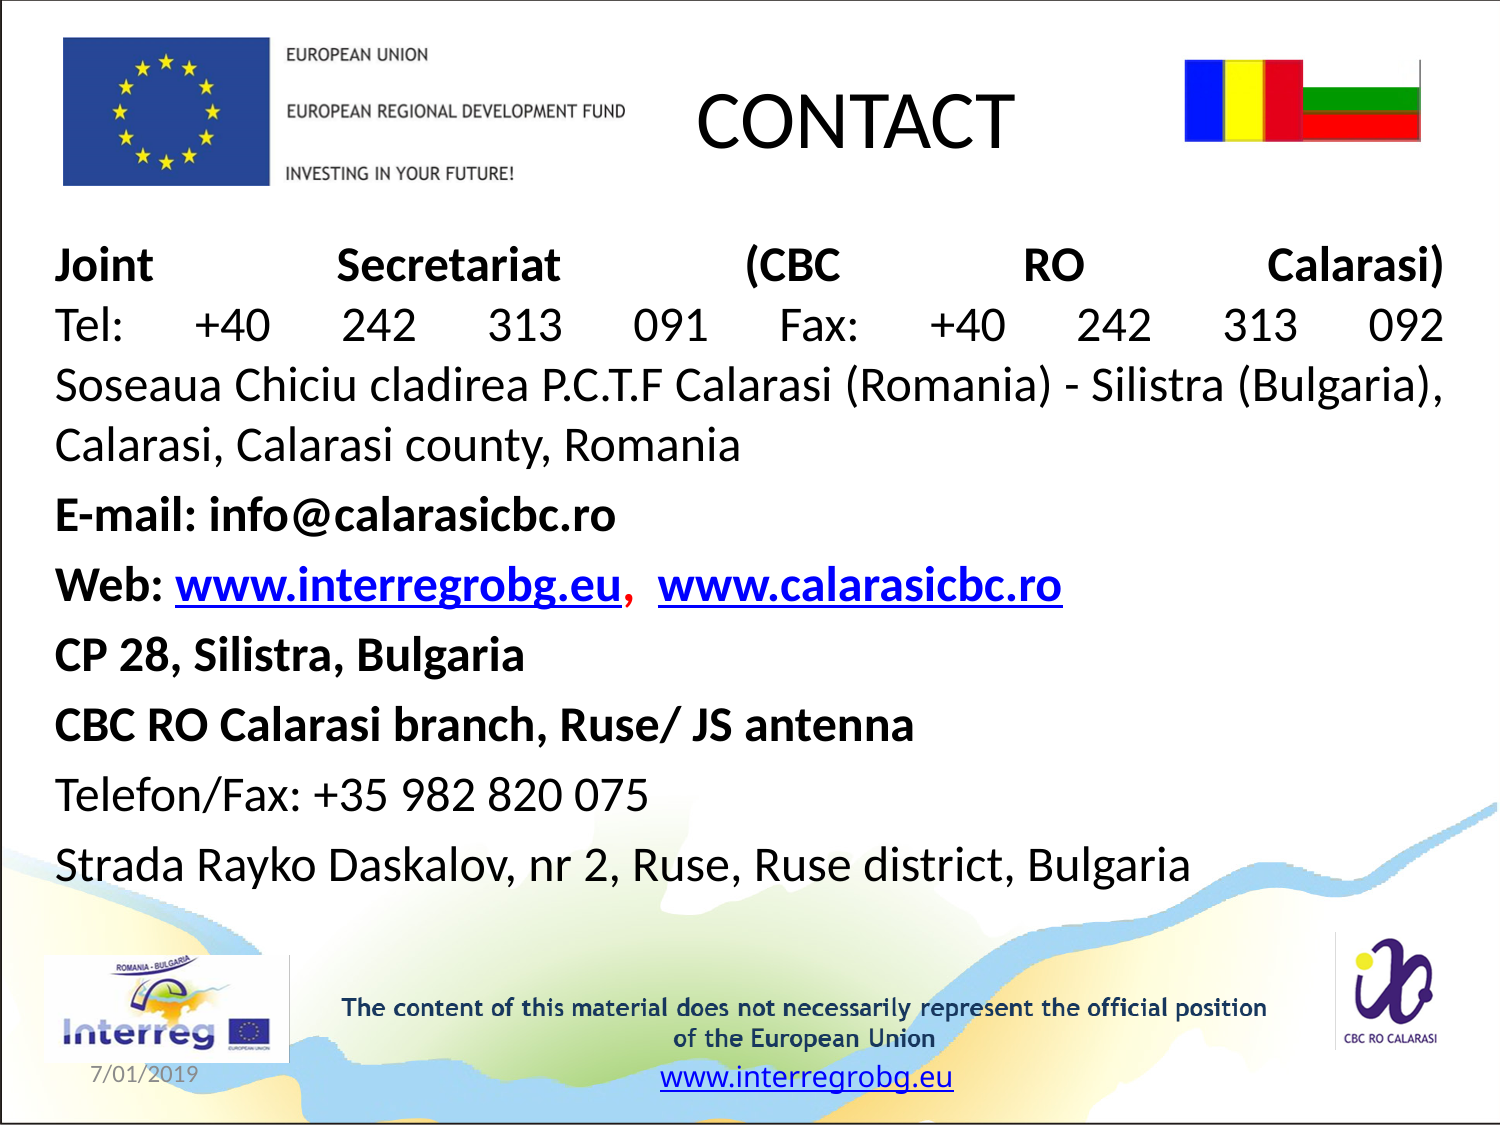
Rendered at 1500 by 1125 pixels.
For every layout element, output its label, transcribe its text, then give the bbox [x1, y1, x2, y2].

text_box Joint Secretariat (CBC RO Calarasi) Tel: +40 242 313 091 Fax: +40 242 313 092 Soseaua Chiciu cladirea P.C.T.F Calarasi (Romania) - Silistra (Bulgaria), Calarasi, Calarasi county, Romania E-mail: info@calarasicbc.ro Web: www.interregrobg.eu, www.calarasicbc.ro CP 28, Silistra, Bulgaria CBC RO Calarasi branch, Ruse/ JS antenna Telefon/Fax: +35 982 820 075 Strada Rayko Daskalov, nr 2, Ruse, Ruse district, Bulgaria [39, 224, 1461, 909]
list [37, 212, 1388, 956]
text_box www.interregrobg.eu [645, 1075, 969, 1106]
picture [0, 0, 1500, 1125]
title CONTACT [629, 56, 1088, 175]
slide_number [75, 1072, 425, 1103]
